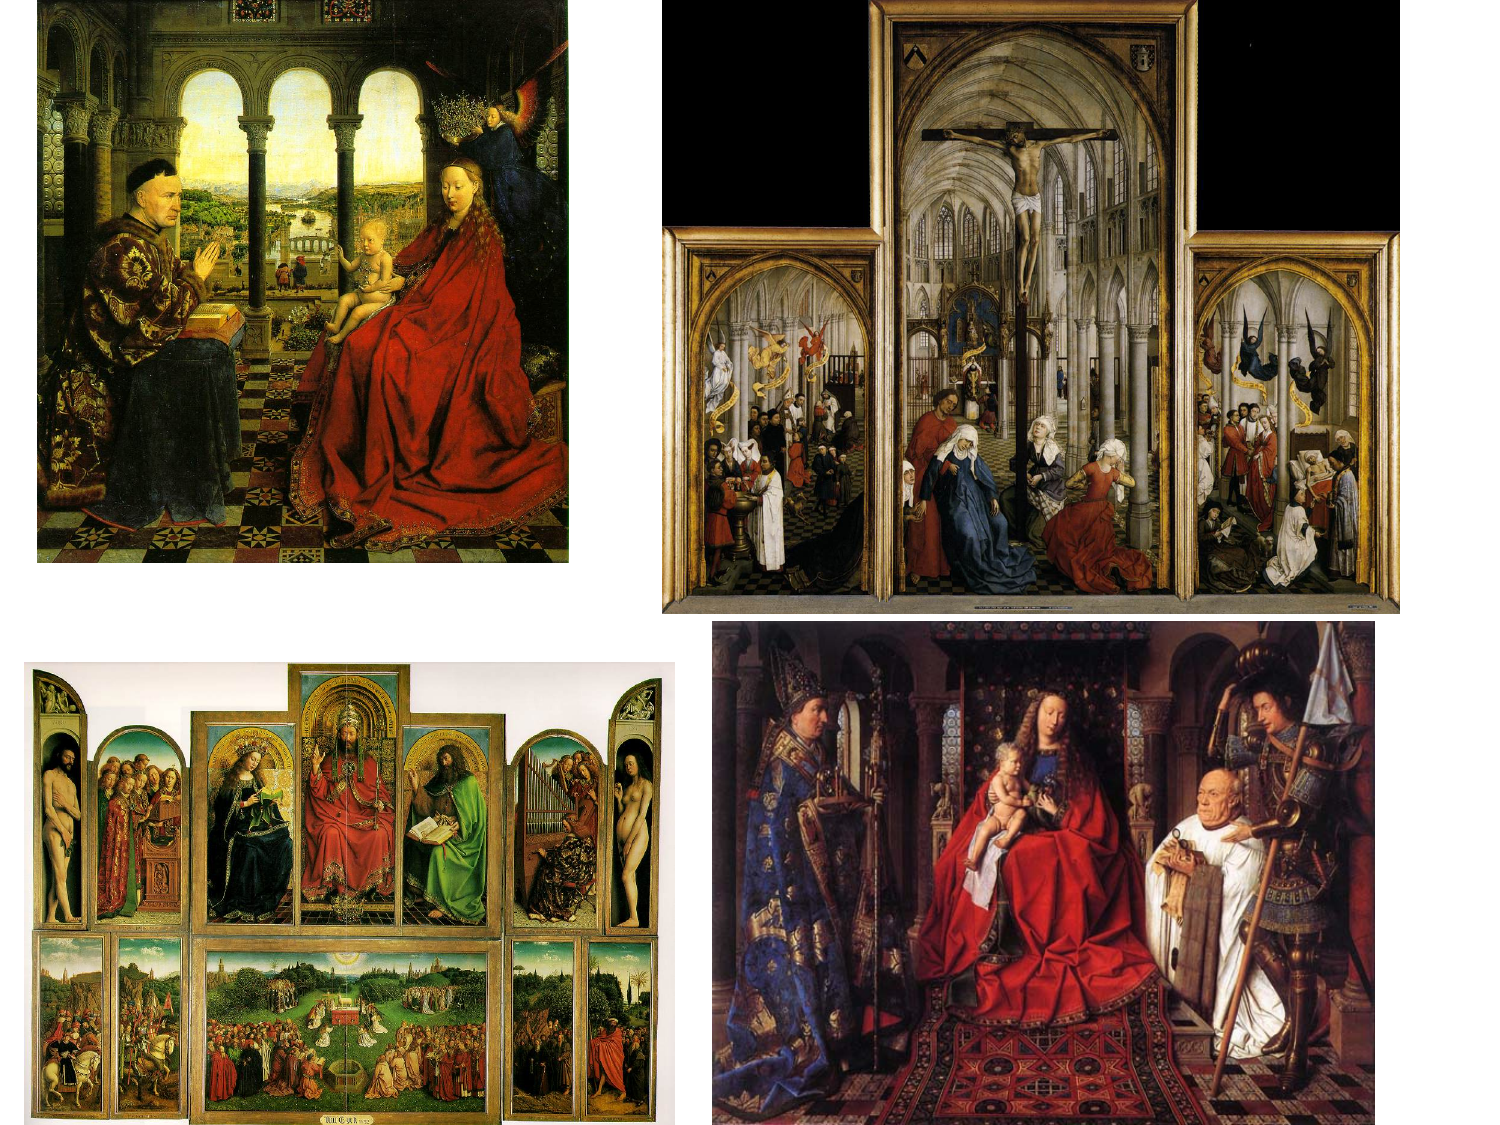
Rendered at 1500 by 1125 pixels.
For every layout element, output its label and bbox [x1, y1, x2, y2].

picture [37, 0, 569, 564]
picture [24, 662, 675, 1125]
picture [712, 620, 1376, 1125]
picture [662, 0, 1401, 614]
